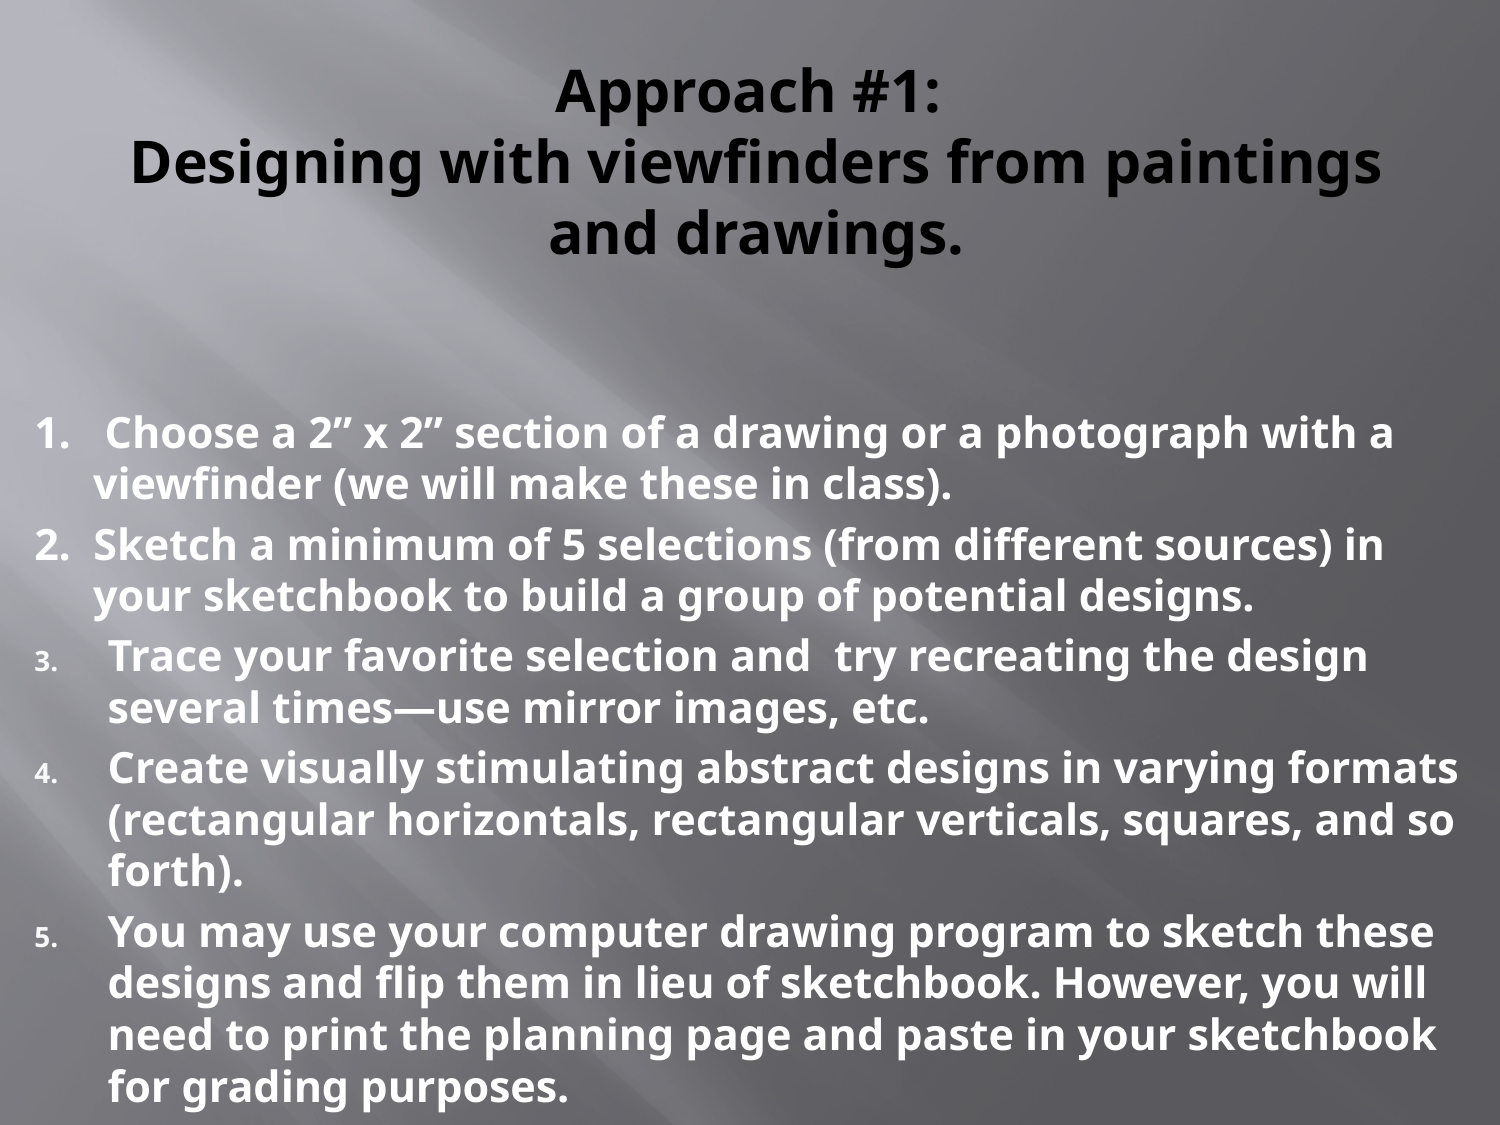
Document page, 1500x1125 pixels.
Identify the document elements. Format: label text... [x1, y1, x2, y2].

title Approach #1: Designing with viewfinders from paintings and drawings. [75, 45, 1438, 275]
list 1. Choose a 2” x 2” section of a drawing or a photograph with a viewfinder (we will make these in class). 2. Sketch a minimum of 5 selections (from different sources) in your sketchbook to build a group of potential designs. Trace your favorite selection and try recreating the design several times—use mirror images, etc. Create visually stimulating abstract designs in varying formats (rectangular horizontals, rectangular verticals, squares, and so forth). You may use your computer drawing program to sketch these designs and flip them in lieu of sketchbook. However, you will need to print the planning page and paste in your sketchbook for grading purposes. [0, 337, 1500, 1125]
